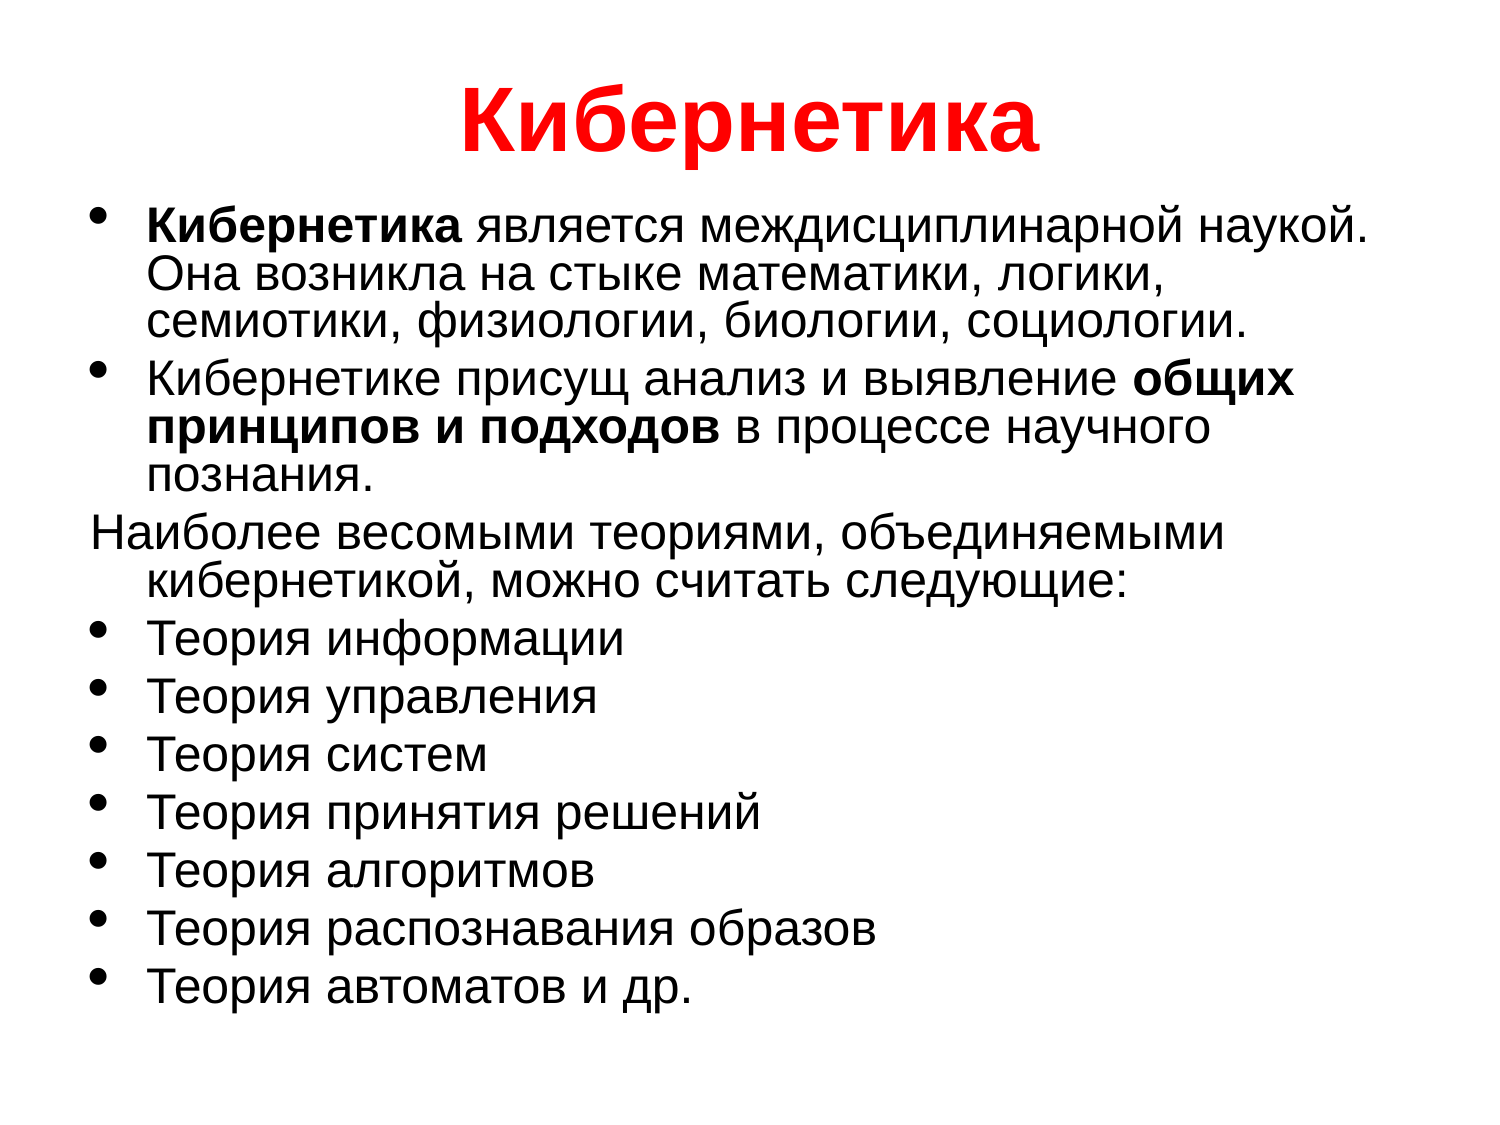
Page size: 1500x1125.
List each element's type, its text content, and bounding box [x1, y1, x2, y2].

text_box Кибернетика [75, 45, 1425, 185]
text_box Кибернетика является междисциплинарной наукой. Она возникла на стыке математики, логики, семиотики, физиологии, биологии, социологии. Кибернетике присущ анализ и выявление общих принципов и подходов в процессе научного познания. Наиболее весомыми теориями, объединяемыми кибернетикой, можно считать следующие: Теория информации Теория управления Теория систем Теория принятия решений Теория алгоритмов Теория распознавания образов Теория автоматов и др. [75, 196, 1425, 1059]
